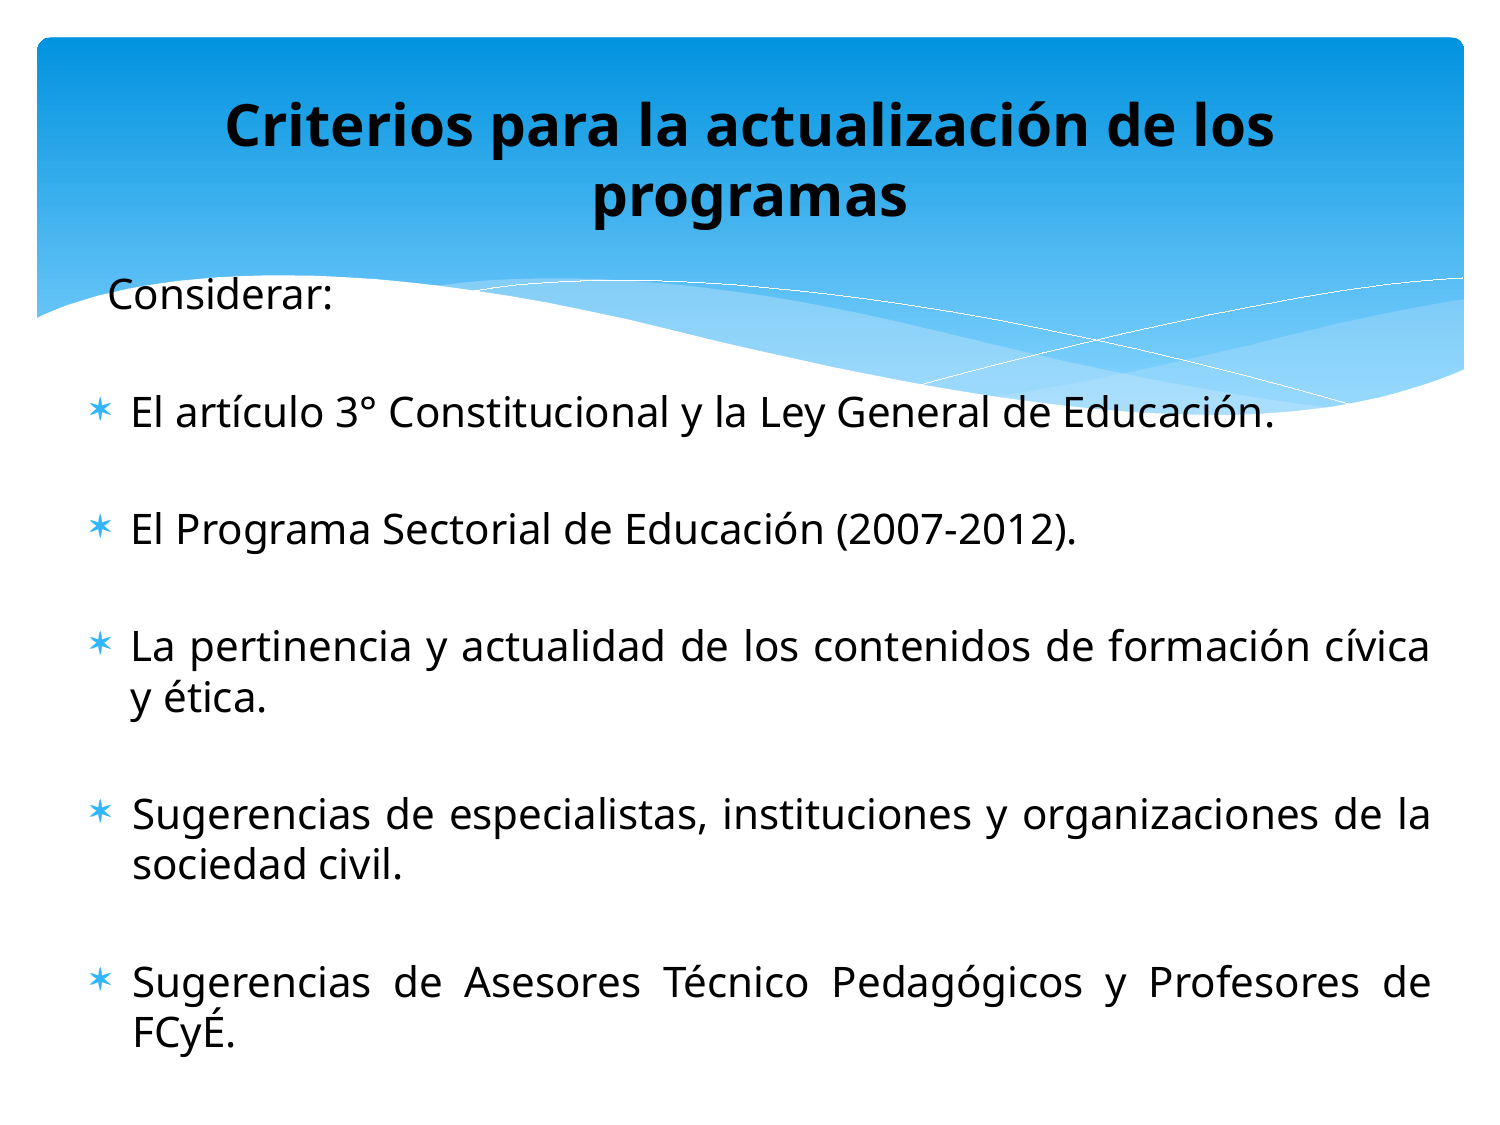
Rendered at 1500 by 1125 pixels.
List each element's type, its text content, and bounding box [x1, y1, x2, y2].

title Criterios para la actualización de los programas [75, 55, 1425, 261]
list Considerar: El artículo 3° Constitucional y la Ley General de Educación. El Programa Sectorial de Educación (2007-2012). La pertinencia y actualidad de los contenidos de formación cívica y ética. Sugerencias de especialistas, instituciones y organizaciones de la sociedad civil. Sugerencias de Asesores Técnico Pedagógicos y Profesores de FCyÉ. [75, 260, 1447, 1067]
